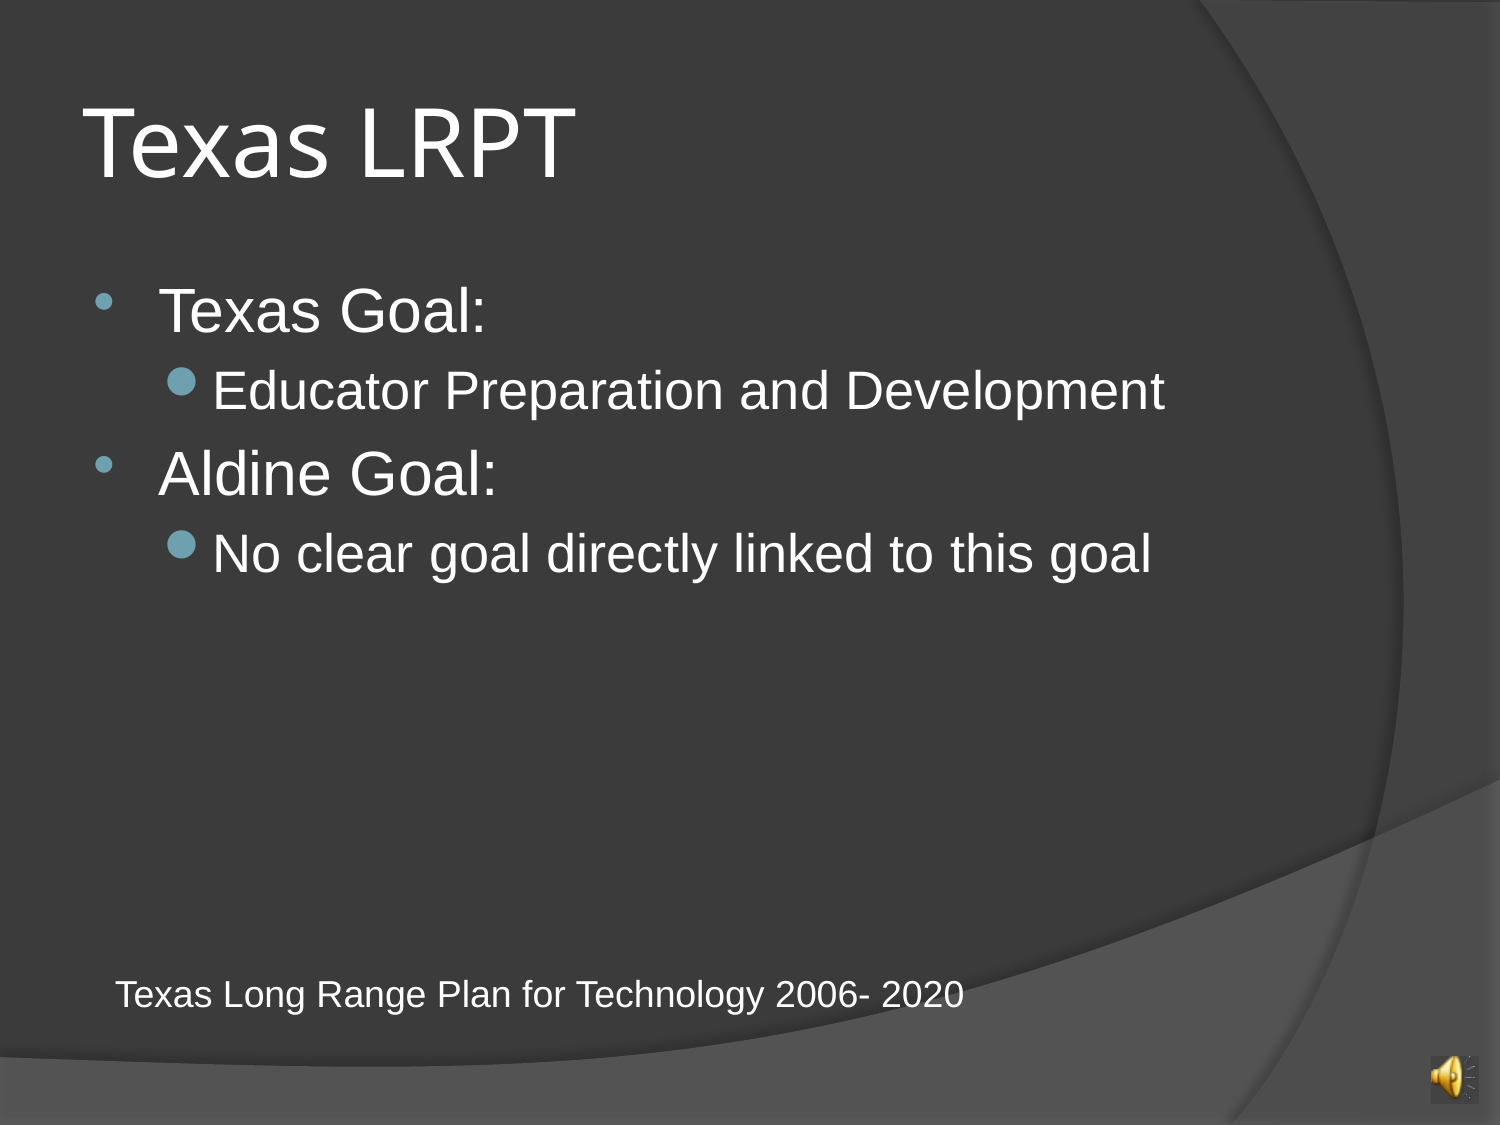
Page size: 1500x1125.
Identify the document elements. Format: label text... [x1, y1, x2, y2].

picture [1429, 1054, 1481, 1106]
title Texas LRPT [75, 45, 1300, 233]
text_box Texas Long Range Plan for Technology 2006- 2020 [99, 962, 1350, 1023]
list Texas Goal: Educator Preparation and Development Aldine Goal: No clear goal directly linked to this goal [75, 262, 1300, 1005]
